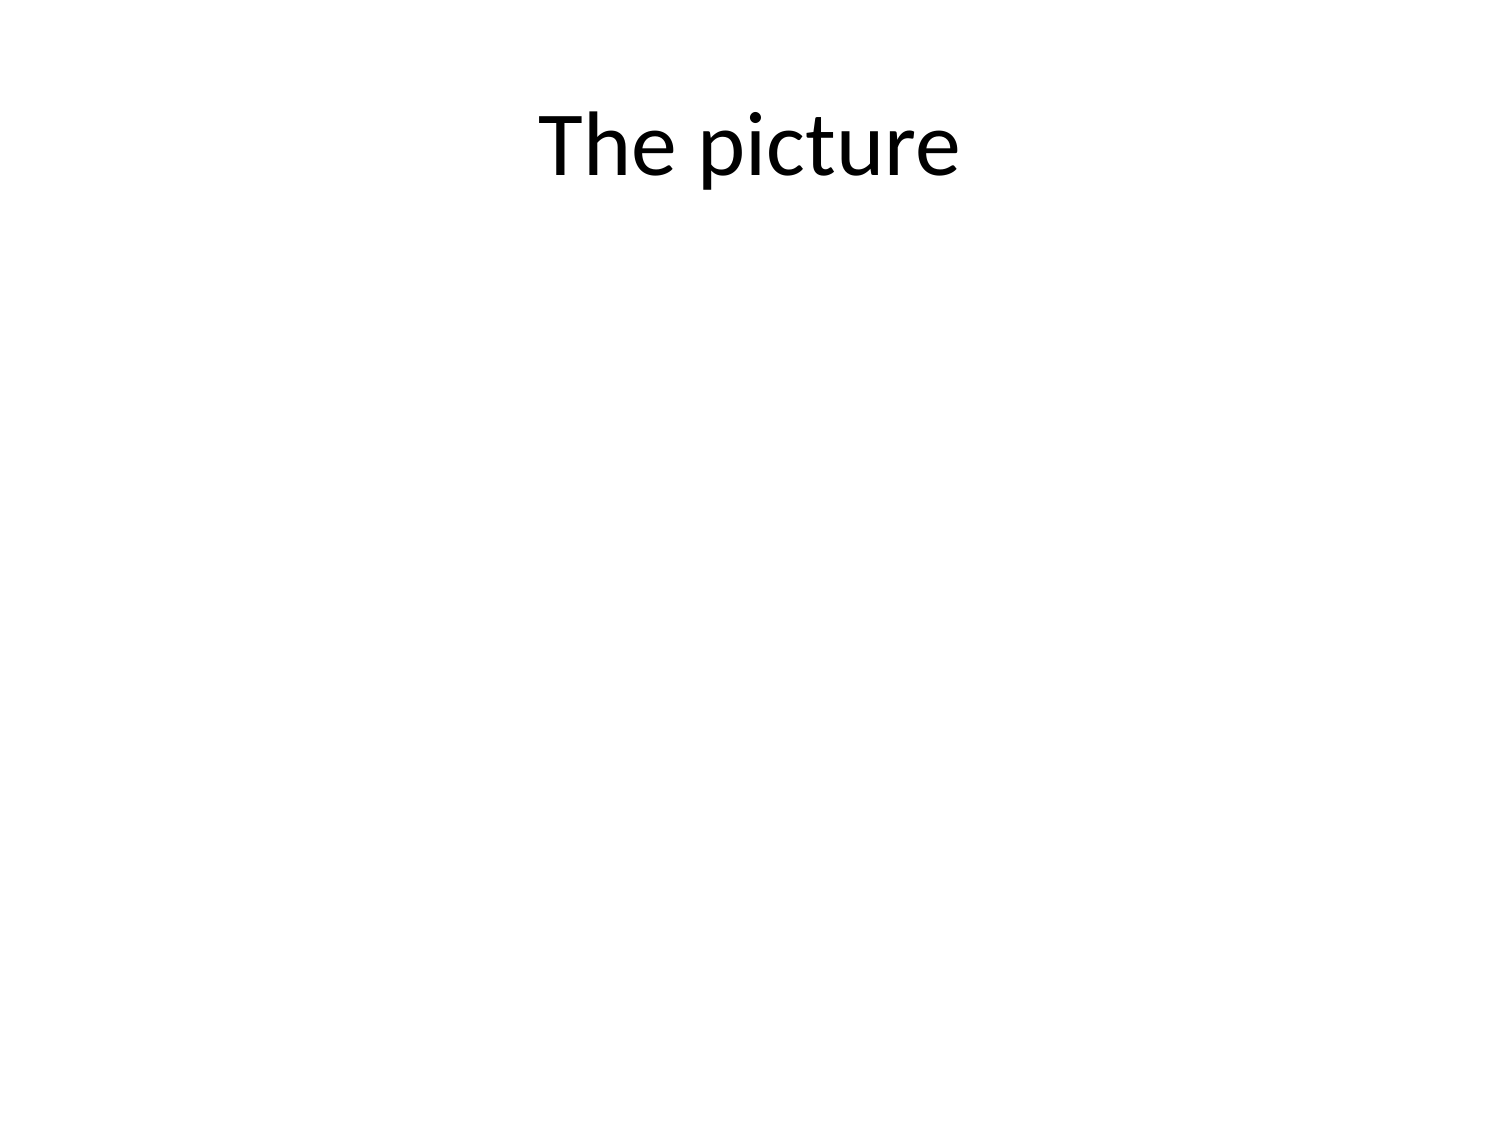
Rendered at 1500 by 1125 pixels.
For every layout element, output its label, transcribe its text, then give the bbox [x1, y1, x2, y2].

title The picture [75, 45, 1425, 233]
